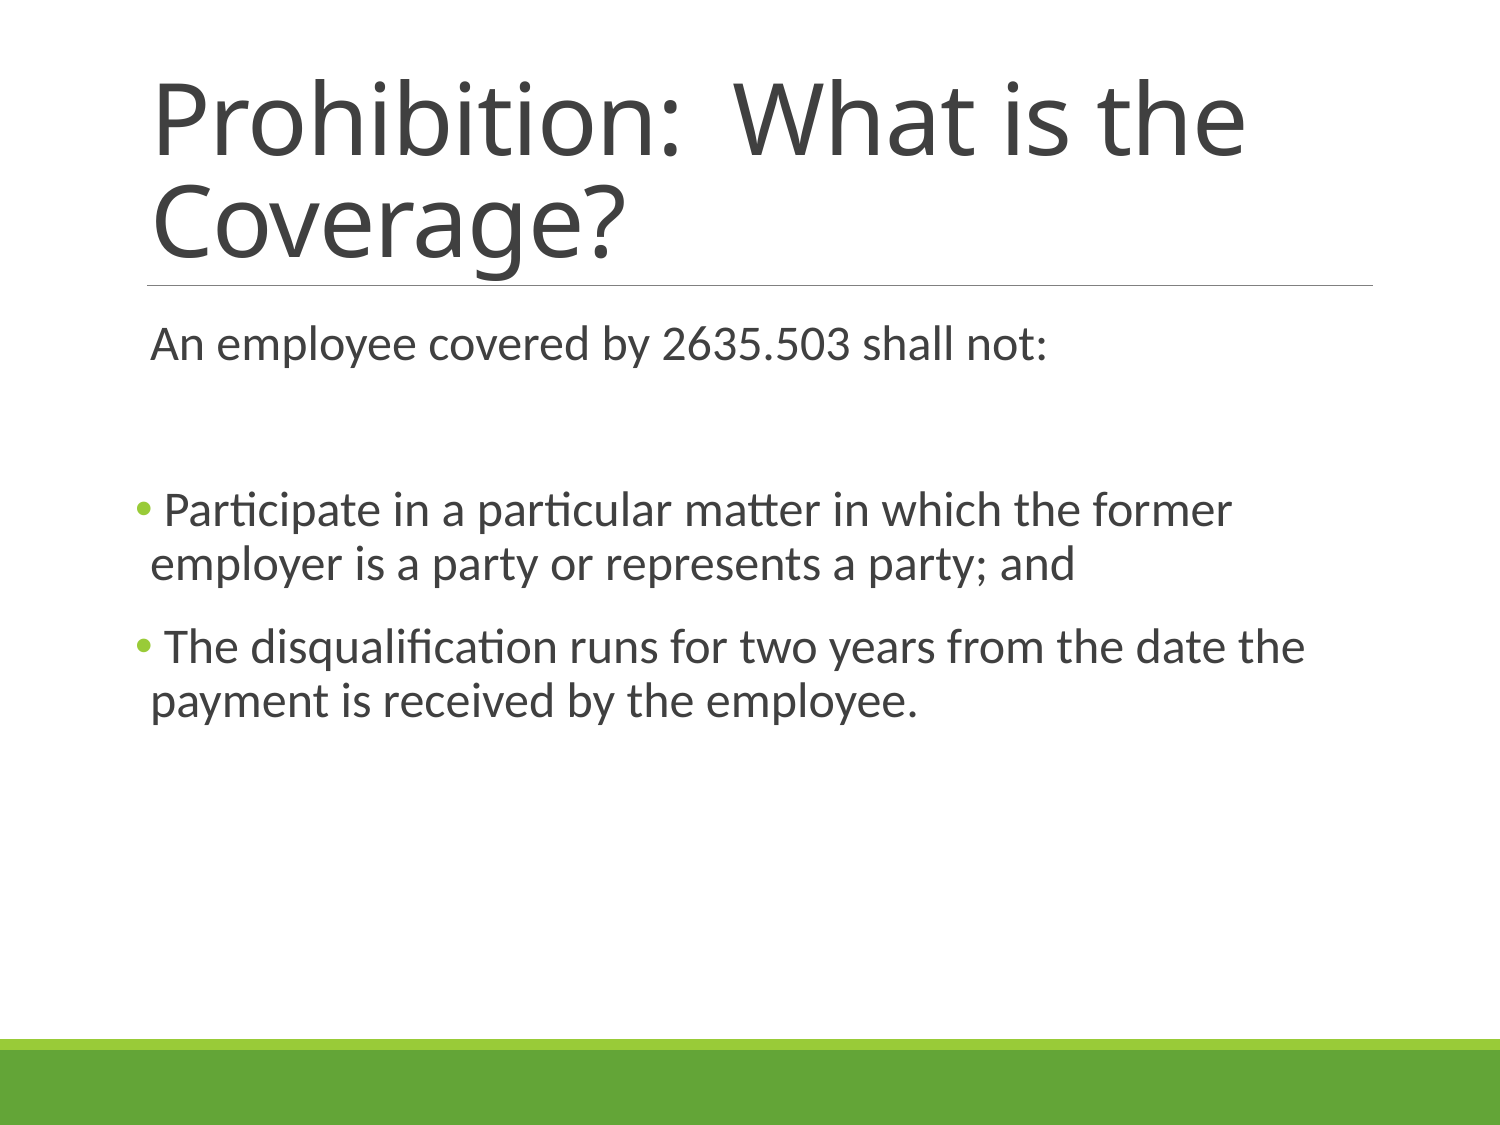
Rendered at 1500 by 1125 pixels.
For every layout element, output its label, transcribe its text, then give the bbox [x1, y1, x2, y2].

title Prohibition: What is the Coverage? [135, 47, 1373, 285]
list An employee covered by 2635.503 shall not: Participate in a particular matter in which the former employer is a party or represents a party; and The disqualification runs for two years from the date the payment is received by the employee. [135, 309, 1373, 970]
